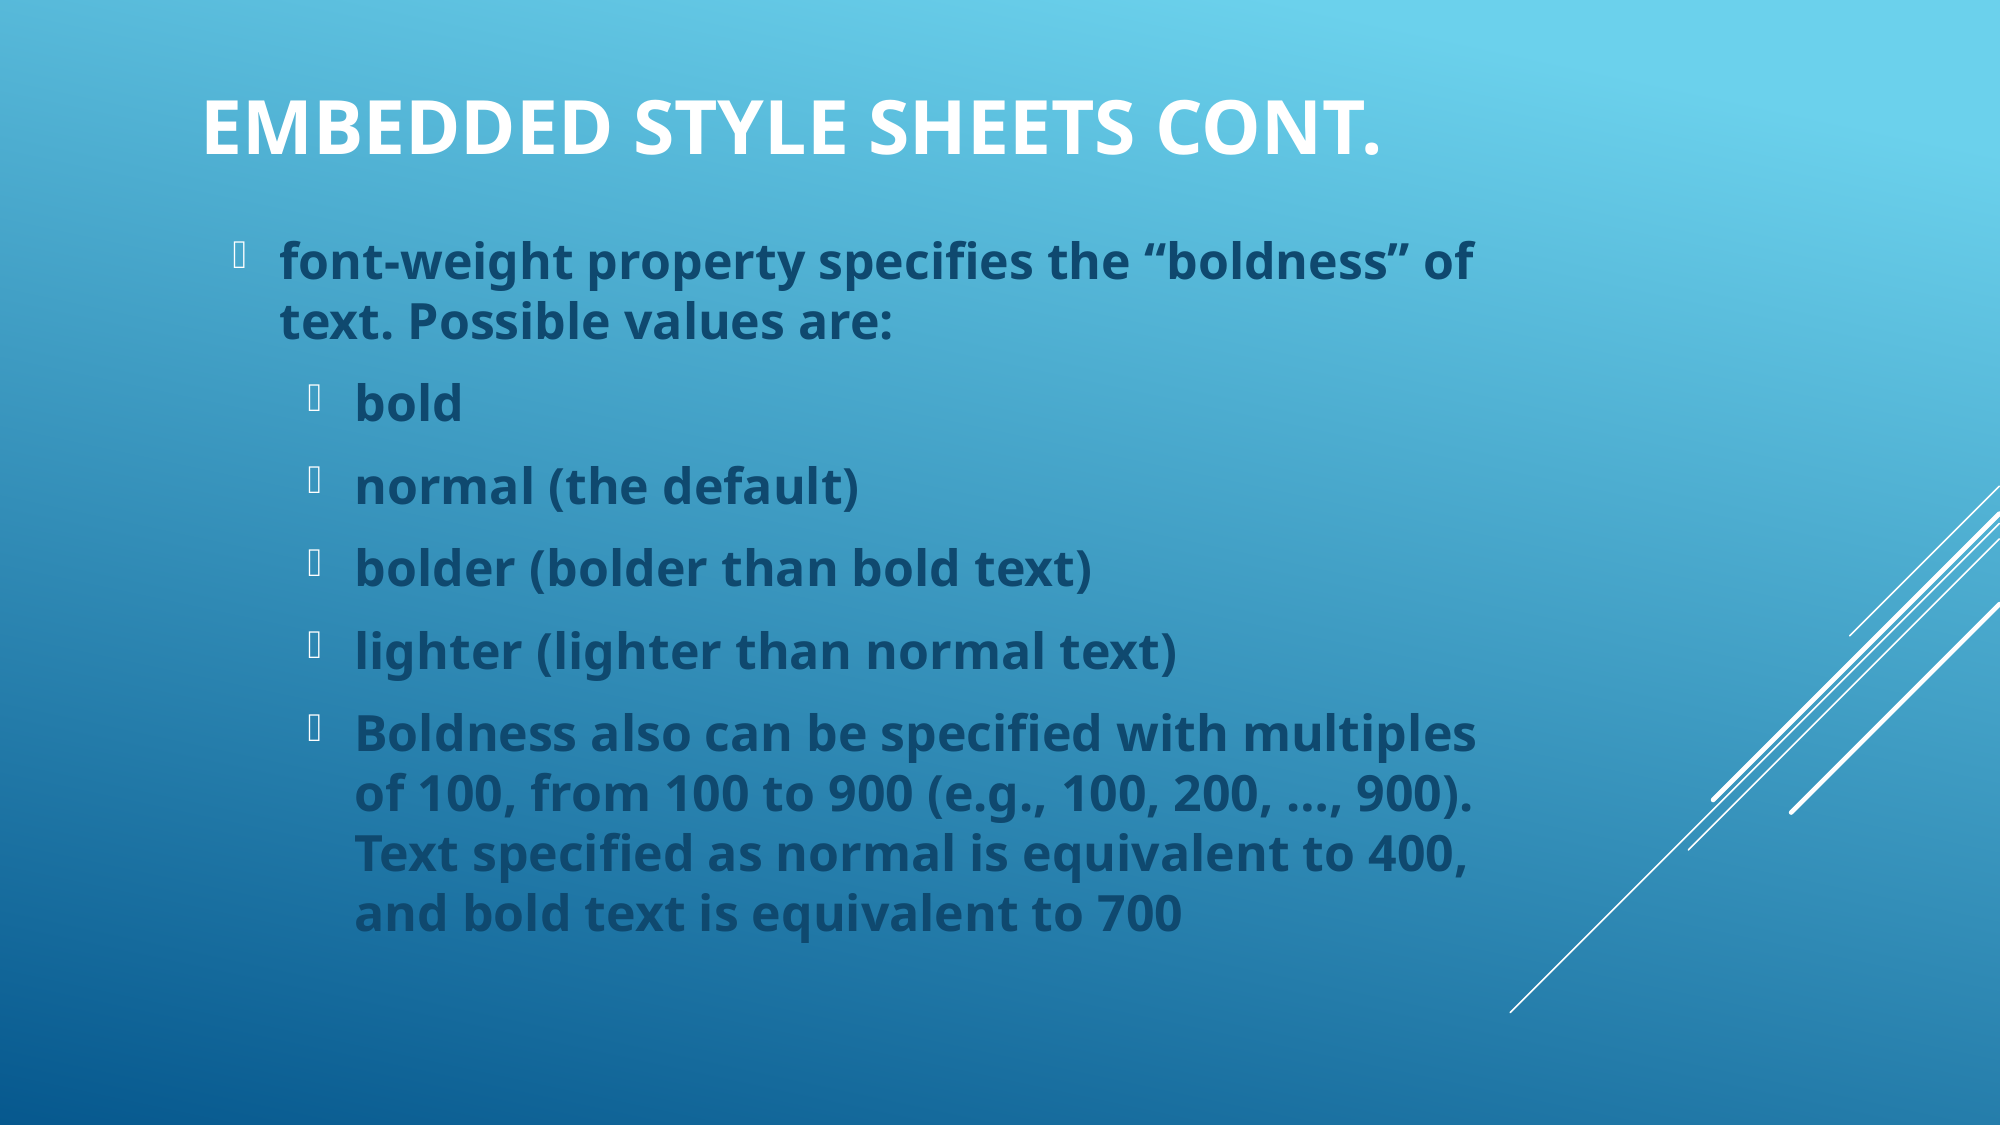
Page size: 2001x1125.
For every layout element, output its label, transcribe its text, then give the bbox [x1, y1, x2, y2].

text_box font-weight property specifies the “boldness” of text. Possible values are: bold normal (the default) bolder (bolder than bold text) lighter (lighter than normal text) Boldness also can be specified with multiples of 100, from 100 to 900 (e.g., 100, 200, …, 900). Text specified as normal is equivalent to 400, and bold text is equivalent to 700 [217, 222, 1531, 965]
text_box Embedded Style Sheets Cont. [185, 71, 1399, 177]
